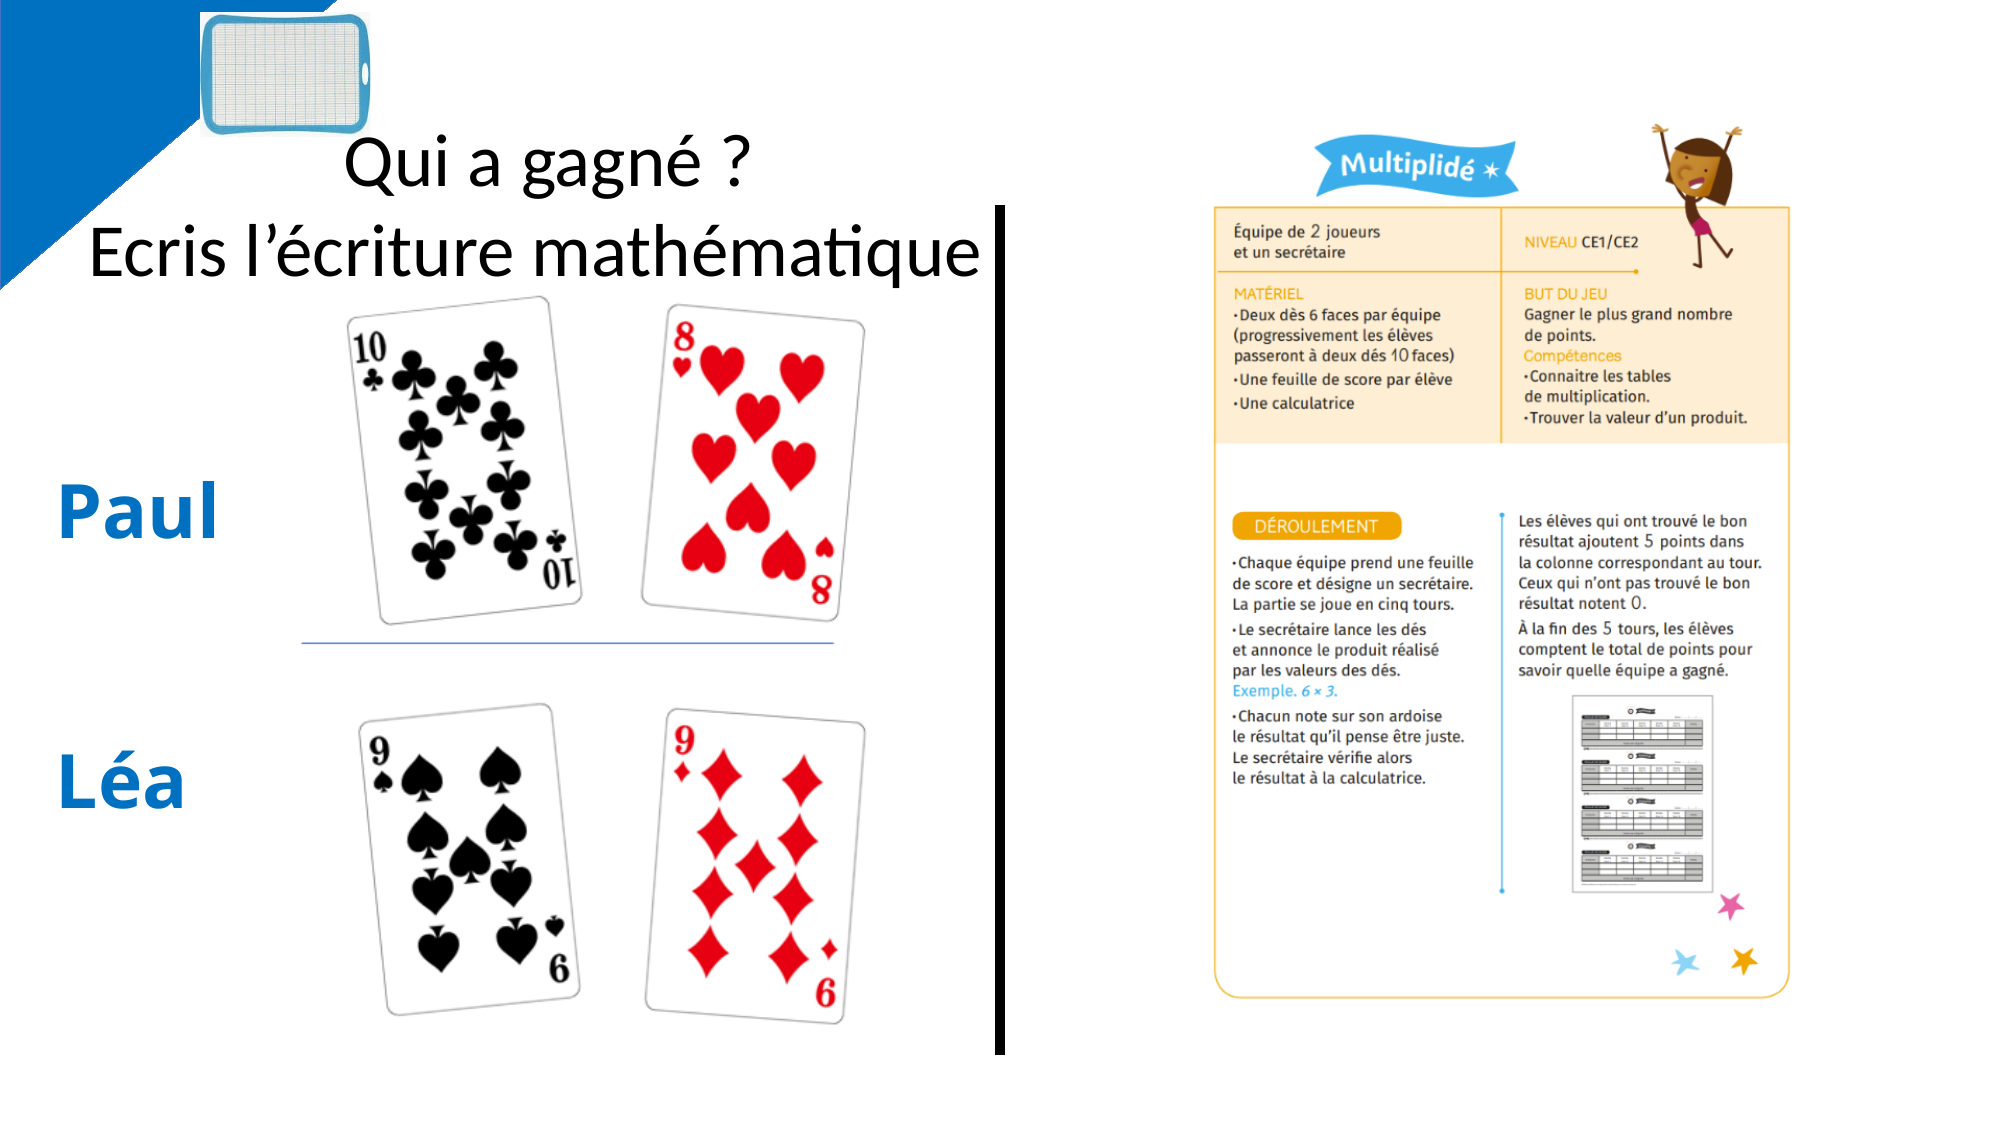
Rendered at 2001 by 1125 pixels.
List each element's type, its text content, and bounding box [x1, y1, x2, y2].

text_box Qui a gagné ? Ecris l’écriture mathématique [73, 103, 1026, 299]
picture [199, 12, 371, 137]
text_box Paul Léa [41, 456, 236, 832]
picture [301, 289, 878, 1026]
text_box [0, 0, 337, 290]
picture [1184, 118, 1801, 1007]
